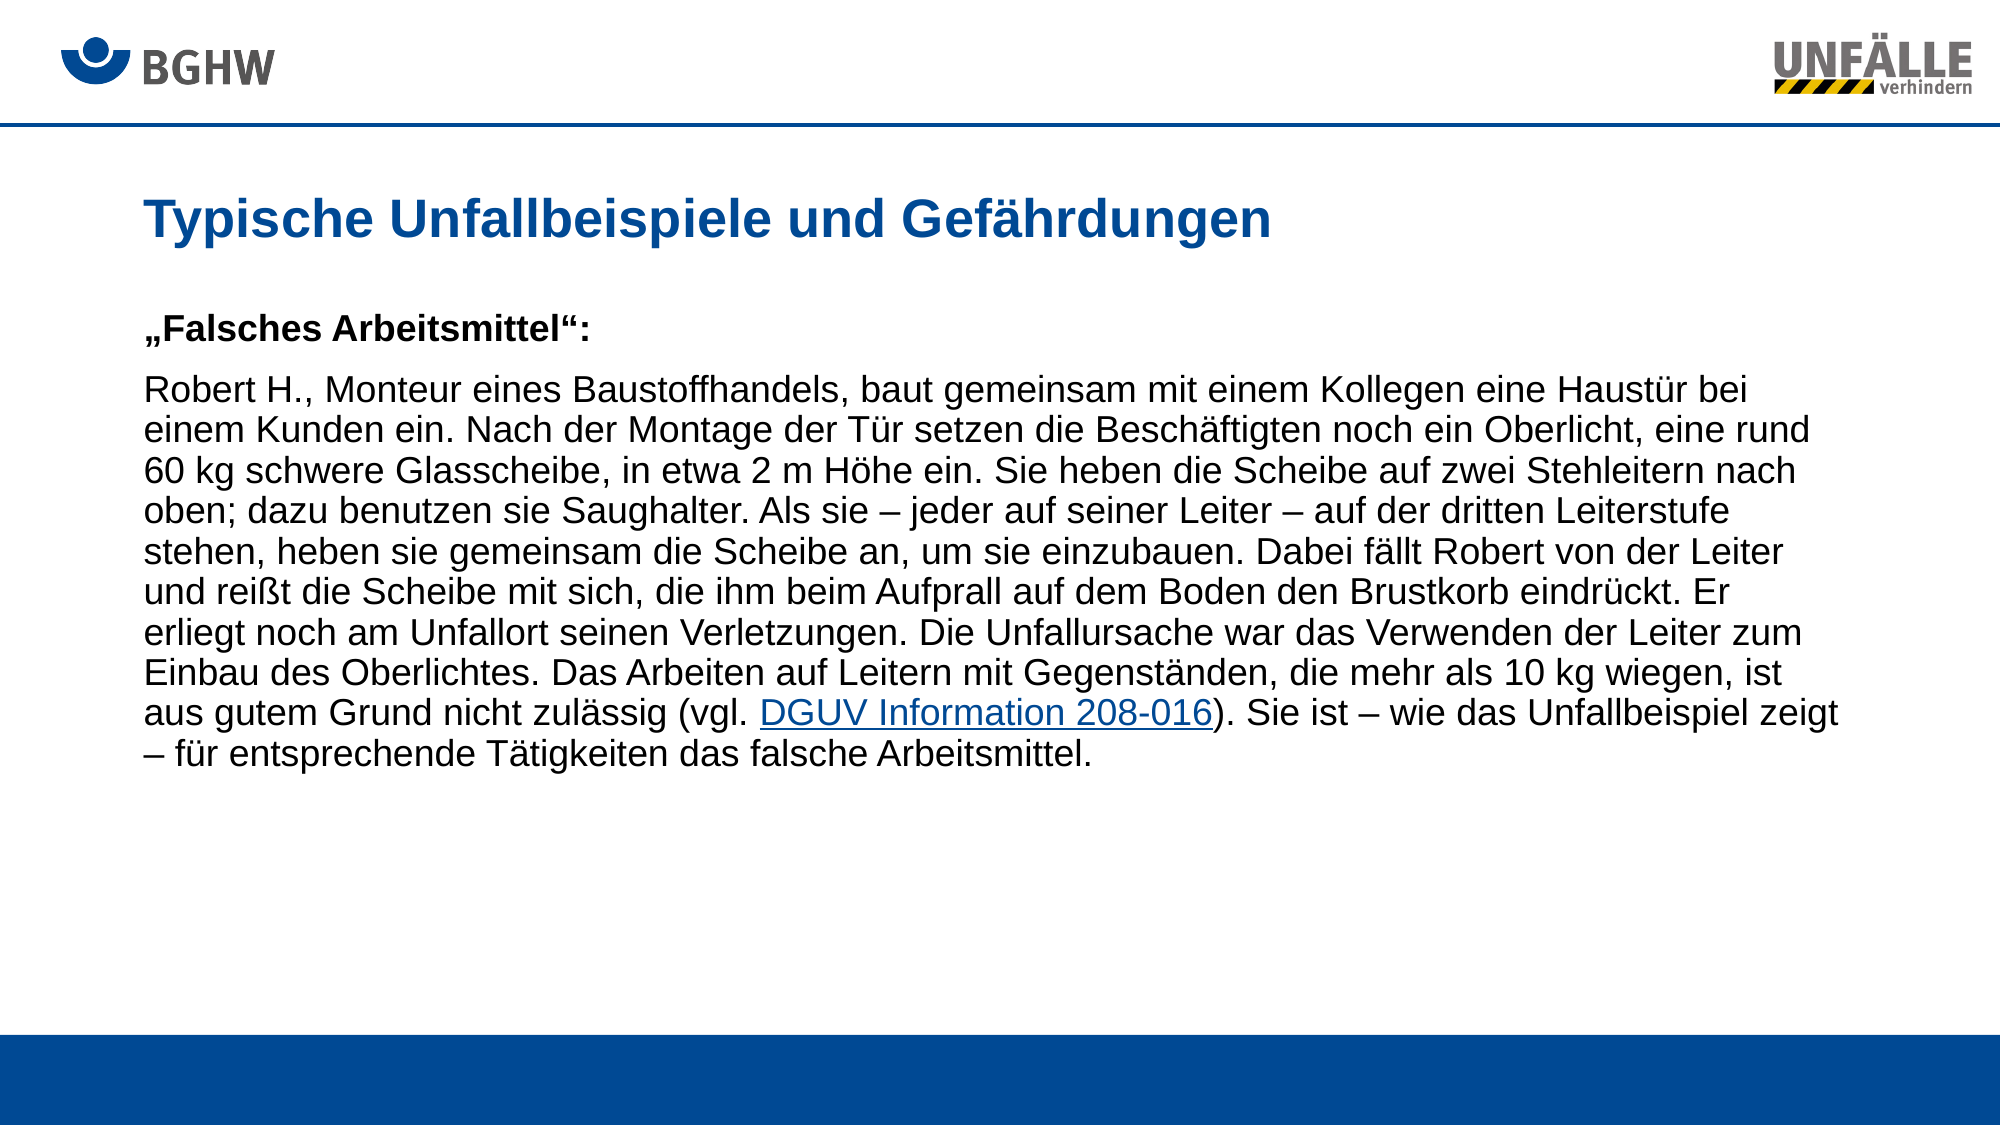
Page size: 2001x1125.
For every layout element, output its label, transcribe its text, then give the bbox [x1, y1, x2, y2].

title Typische Unfallbeispiele und Gefährdungen [143, 190, 1857, 276]
picture [1766, 11, 1984, 107]
picture [61, 37, 275, 85]
list „Falsches Arbeitsmittel“: Robert H., Monteur eines Baustoffhandels, baut gemeinsam mit einem Kollegen eine Haustür bei einem Kunden ein. Nach der Montage der Tür setzen die Beschäftigten noch ein Oberlicht, eine rund 60 kg schwere Glasscheibe, in etwa 2 m Höhe ein. Sie heben die Scheibe auf zwei Stehleitern nach oben; dazu benutzen sie Saughalter. Als sie – jeder auf seiner Leiter – auf der dritten Leiterstufe stehen, heben sie gemeinsam die Scheibe an, um sie einzubauen. Dabei fällt Robert von der Leiter und reißt die Scheibe mit sich, die ihm beim Aufprall auf dem Boden den Brustkorb eindrückt. Er erliegt noch am Unfallort seinen Verletzungen. Die Unfallursache war das Verwenden der Leiter zum Einbau des Oberlichtes. Das Arbeiten auf Leitern mit Gegenständen, die mehr als 10 kg wiegen, ist aus gutem Grund nicht zulässig (vgl. DGUV Information 208-016). Sie ist – wie das Unfallbeispiel zeigt – für entsprechende Tätigkeiten das falsche Arbeitsmittel. [143, 308, 1857, 977]
